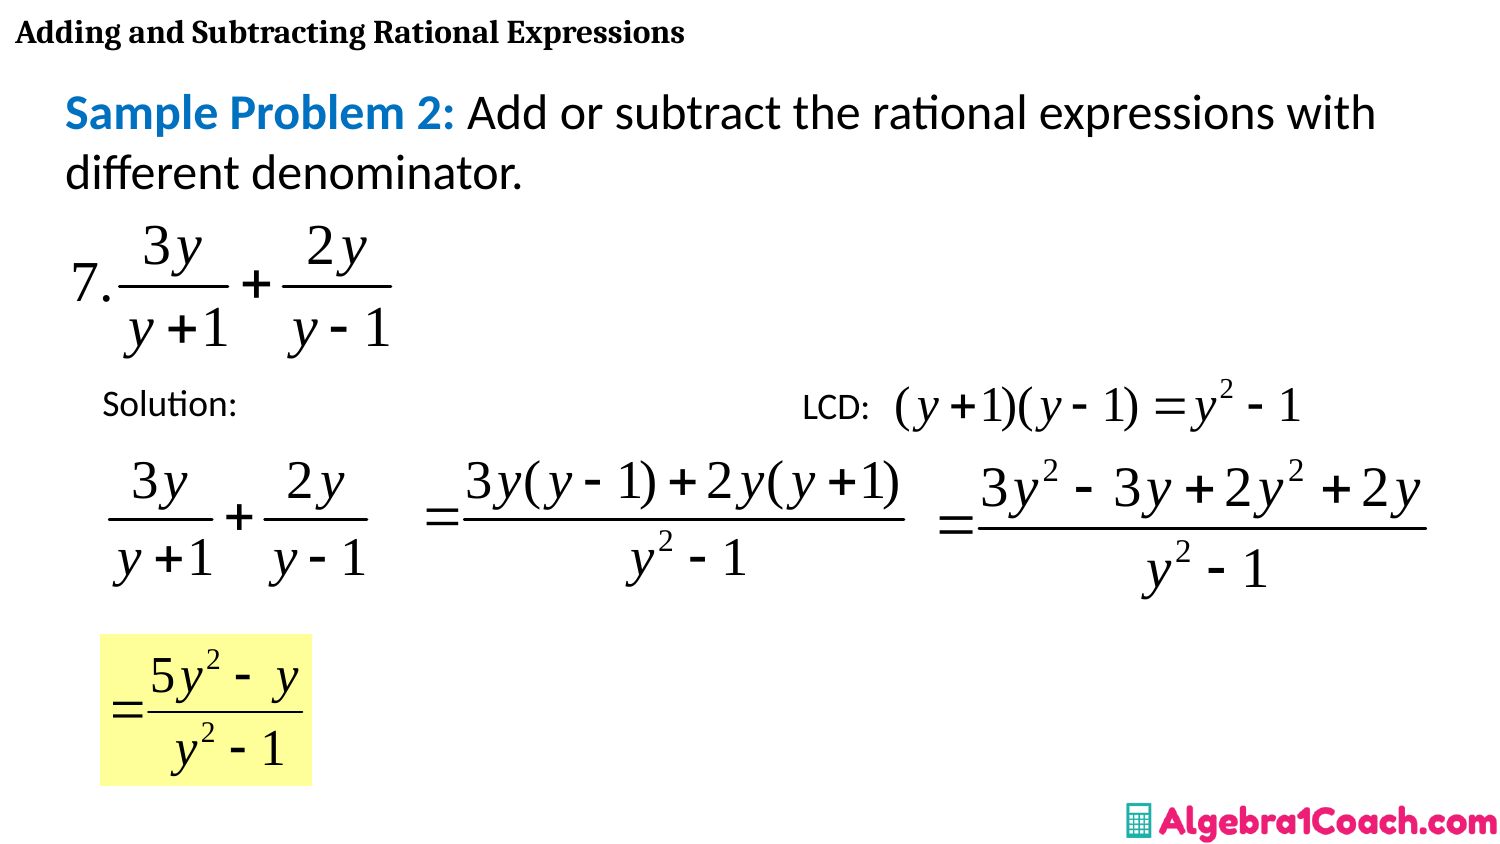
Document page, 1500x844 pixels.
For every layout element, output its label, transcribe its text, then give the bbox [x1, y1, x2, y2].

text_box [99, 446, 380, 598]
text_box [62, 209, 401, 369]
text_box Solution: [87, 378, 263, 432]
text_box LCD: [787, 374, 882, 435]
list Sample Problem 2: Add or subtract the rational expressions with different denominator. [50, 71, 1425, 222]
text_box Adding and Subtracting Rational Expressions [0, 1, 1350, 60]
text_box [412, 446, 918, 598]
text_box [99, 634, 313, 786]
picture [1109, 798, 1500, 844]
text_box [887, 366, 1307, 443]
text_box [924, 442, 1438, 611]
